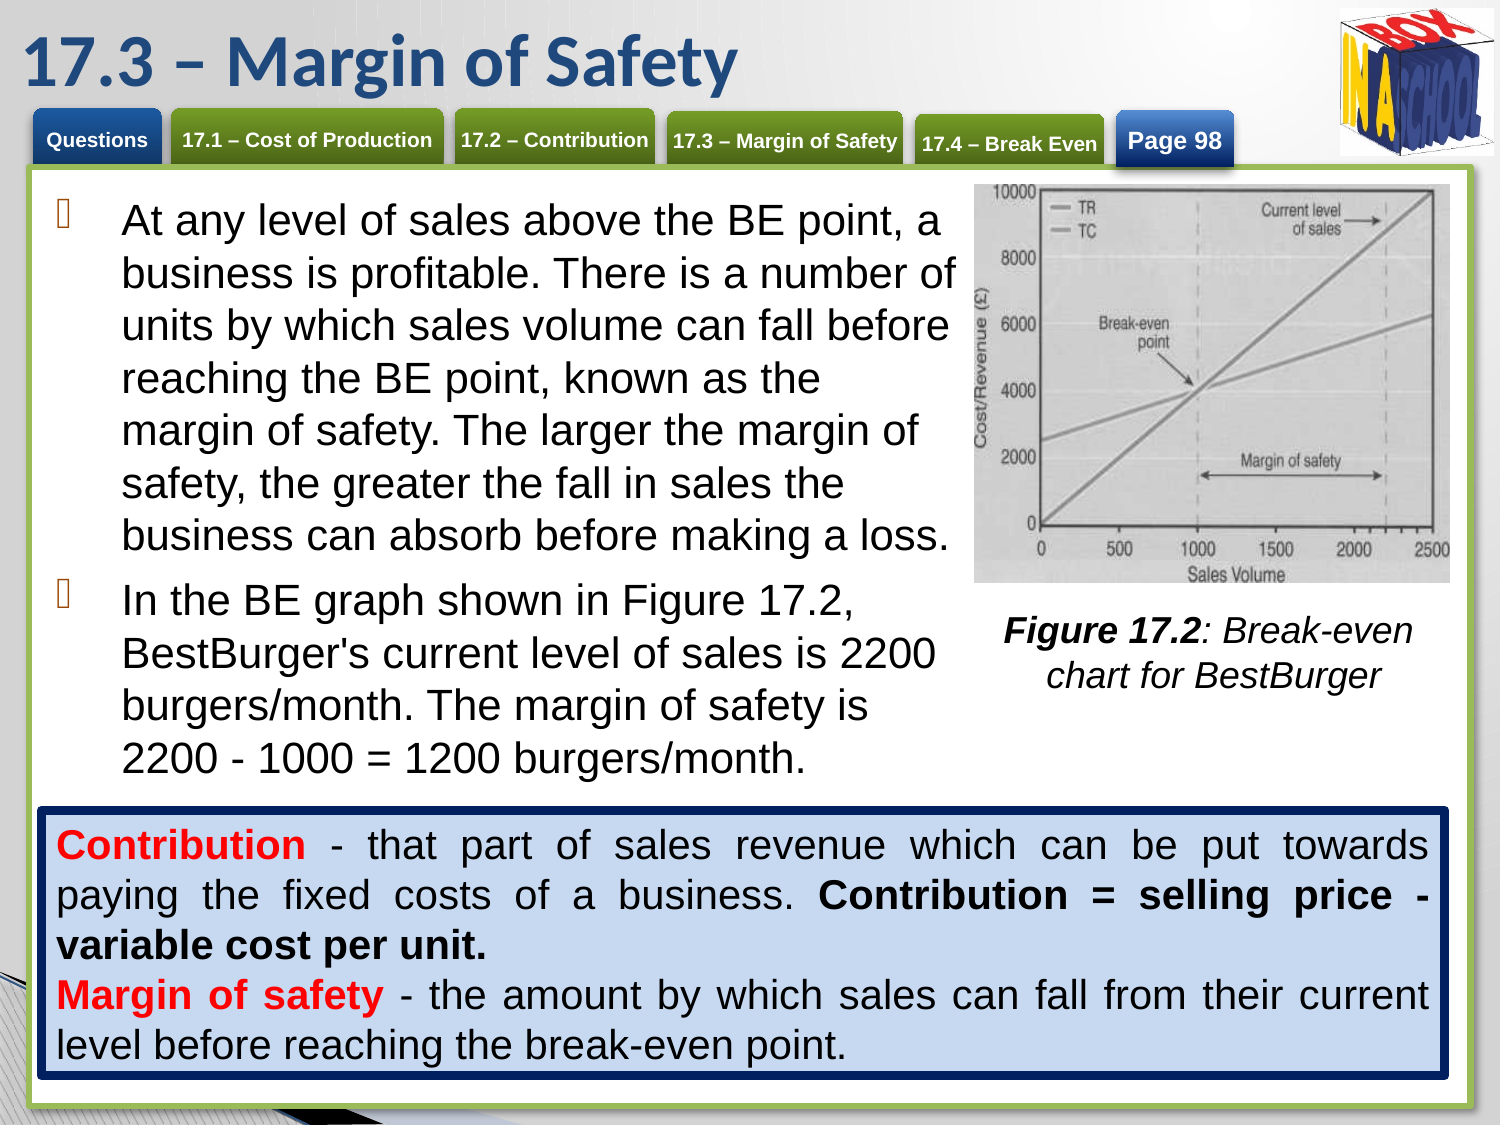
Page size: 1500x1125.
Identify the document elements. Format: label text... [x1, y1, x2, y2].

text_box Figure 17.2: Break-even chart for BestBurger [988, 598, 1440, 703]
text_box Page 98 [1116, 109, 1235, 167]
picture [281, 1114, 303, 1125]
text_box Contribution - that part of sales revenue which can be put towards paying the fixed costs of a business. Contribution = selling price - variable cost per unit. Margin of safety - the amount by which sales can fall from their current level before reaching the break-even point. [41, 810, 1445, 1076]
picture [974, 184, 1450, 584]
title 17.3 – Margin of Safety [5, 11, 1270, 102]
text_box At any level of sales above the BE point, a business is profitable. There is a number of units by which sales volume can fall before reaching the BE point, known as the margin of safety. The larger the margin of safety, the greater the fall in sales the business can absorb before making a loss. In the BE graph shown in Figure 17.2, BestBurger's current level of sales is 2200 burgers/month. The margin of safety is 2200 - 1000 = 1200 burgers/month. [41, 184, 975, 790]
picture [1340, 8, 1495, 156]
